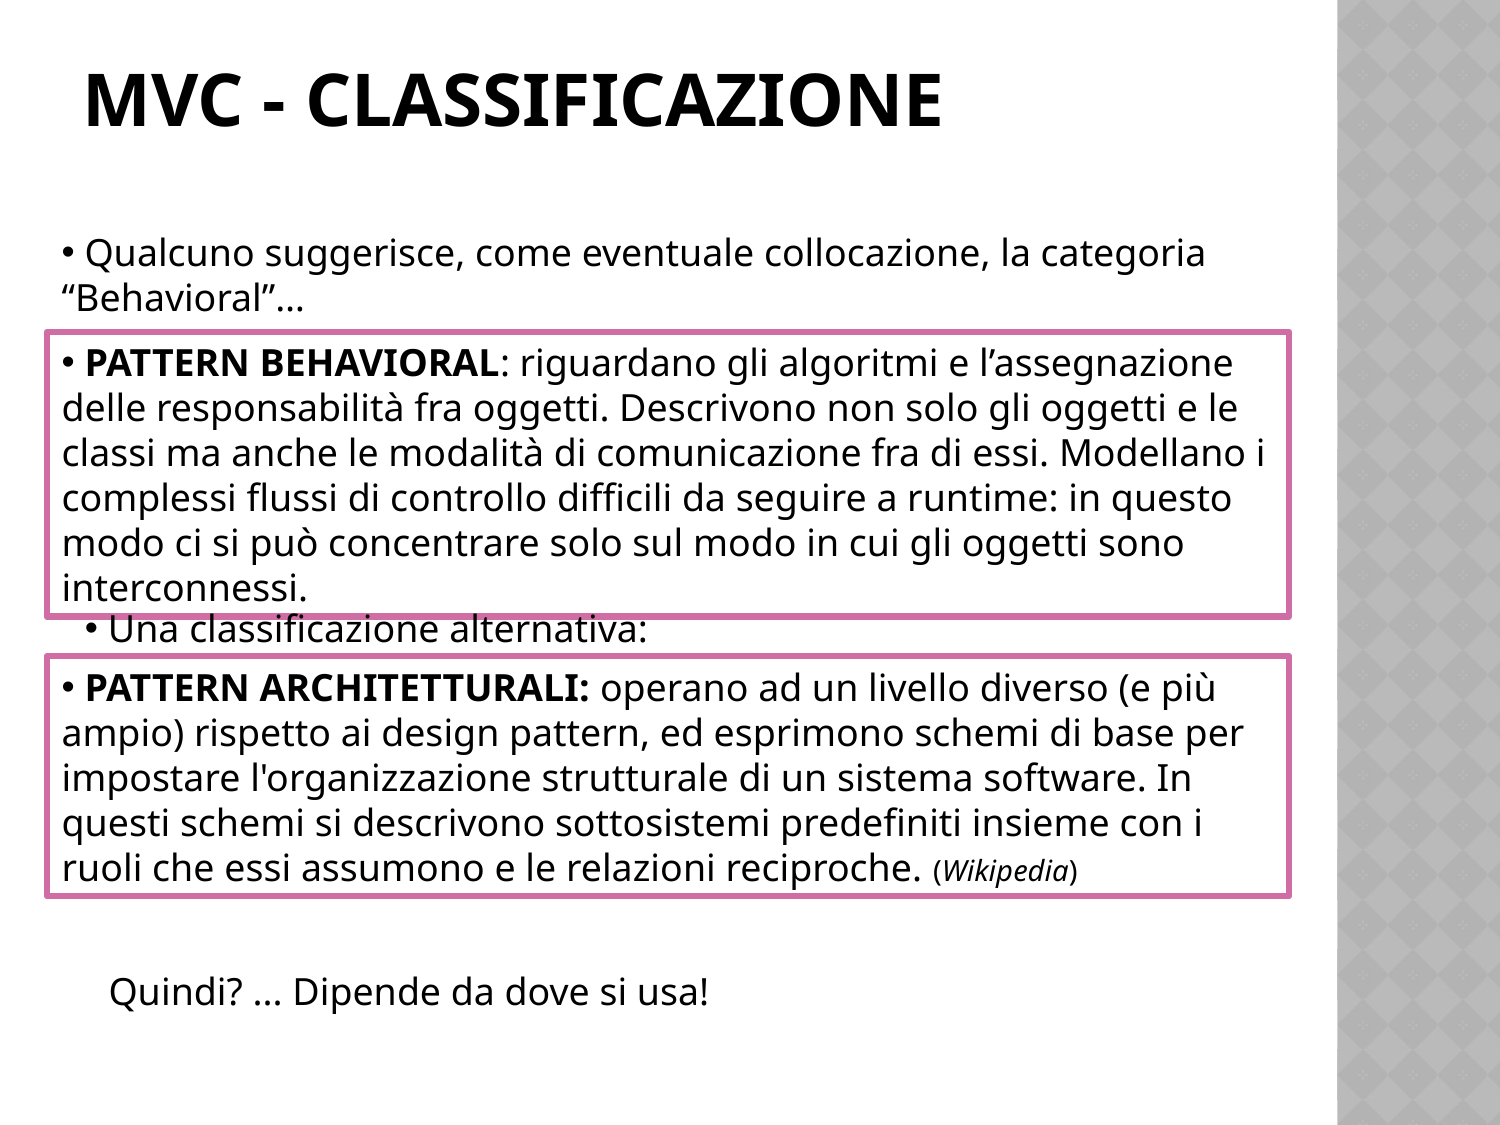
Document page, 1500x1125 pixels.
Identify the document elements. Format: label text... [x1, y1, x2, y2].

title MVC - CLASSIFICAZIONE [75, 52, 1263, 141]
text_box Quindi? ... Dipende da dove si usa! [93, 960, 1336, 1021]
text_box Qualcuno suggerisce, come eventuale collocazione, la categoria “Behavioral”… [46, 222, 1290, 327]
text_box PATTERN BEHAVIORAL: riguardano gli algoritmi e l’assegnazione delle responsabilità fra oggetti. Descrivono non solo gli oggetti e le classi ma anche le modalità di comunicazione fra di essi. Modellano i complessi flussi di controllo difficili da seguire a runtime: in questo modo ci si può concentrare solo sul modo in cui gli oggetti sono interconnessi. [44, 329, 1292, 620]
text_box PATTERN ARCHITETTURALI: operano ad un livello diverso (e più ampio) rispetto ai design pattern, ed esprimono schemi di base per impostare l'organizzazione strutturale di un sistema software. In questi schemi si descrivono sottosistemi predefiniti insieme con i ruoli che essi assumono e le relazioni reciproche. (Wikipedia) [44, 653, 1292, 899]
text_box Una classificazione alternativa: [70, 597, 1313, 658]
